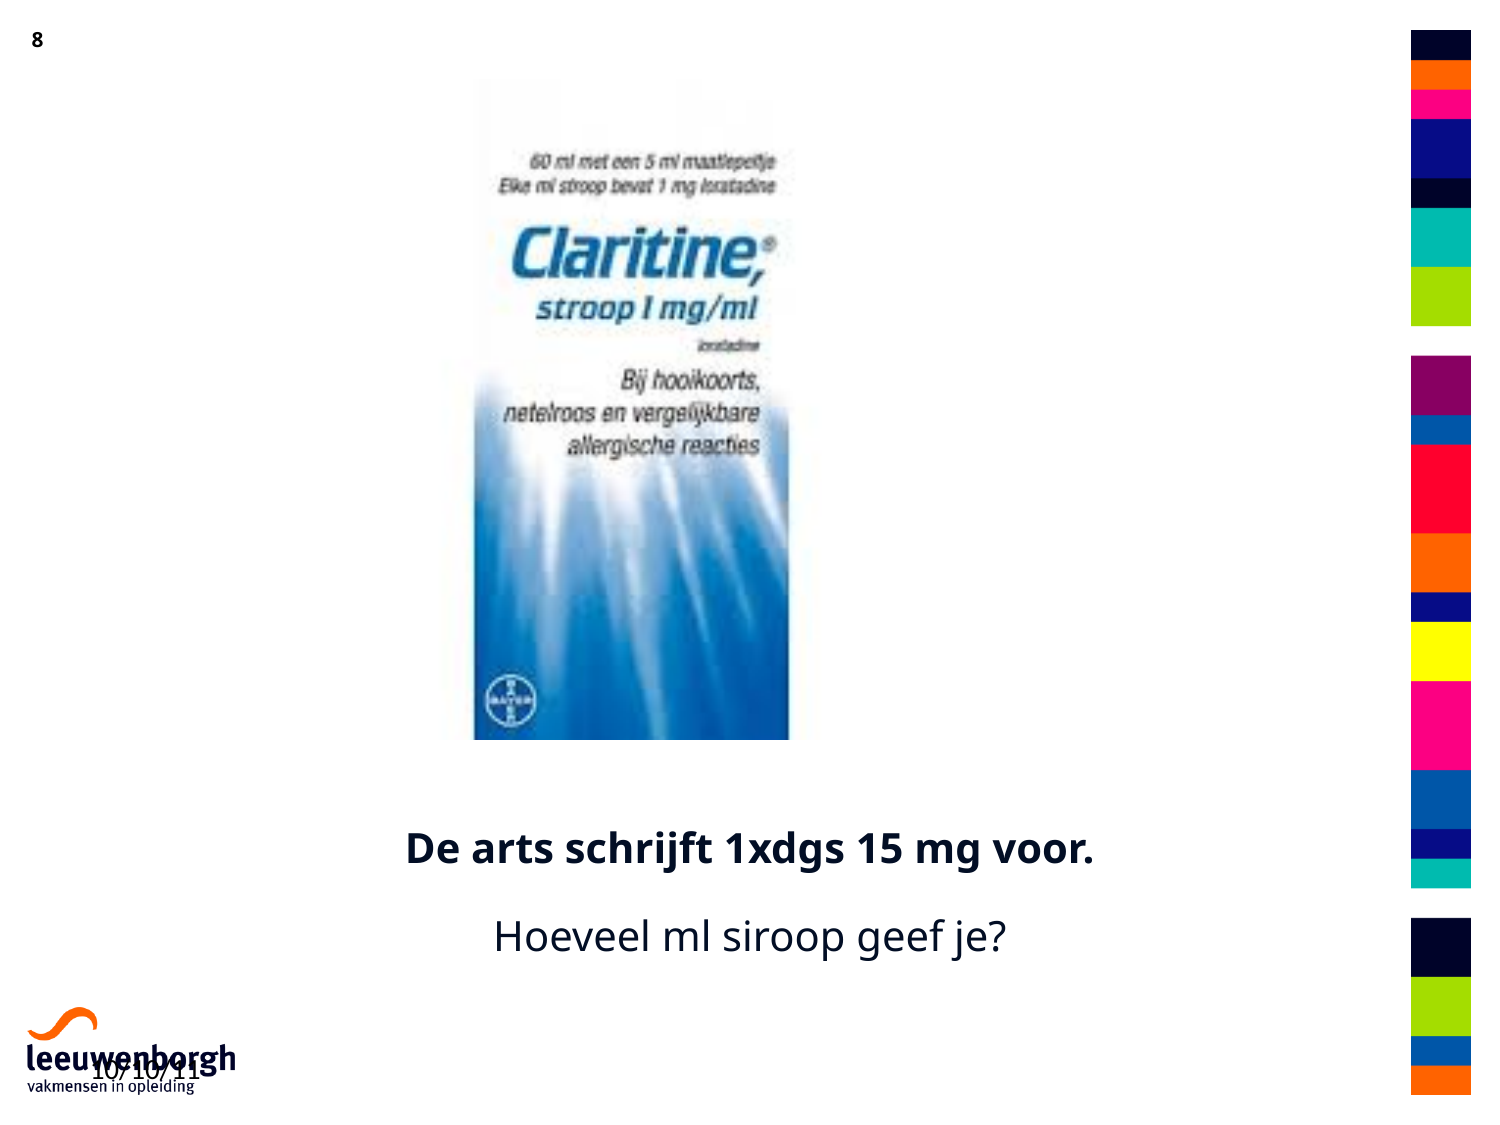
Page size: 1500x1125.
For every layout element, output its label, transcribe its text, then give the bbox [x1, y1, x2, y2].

picture [27, 1007, 235, 1095]
picture [1411, 30, 1471, 1095]
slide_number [74, 1042, 425, 1103]
picture [301, 79, 963, 740]
subtitle De arts schrijft 1xdgs 15 mg voor. Hoeveel ml siroop geef je? [224, 637, 1276, 926]
